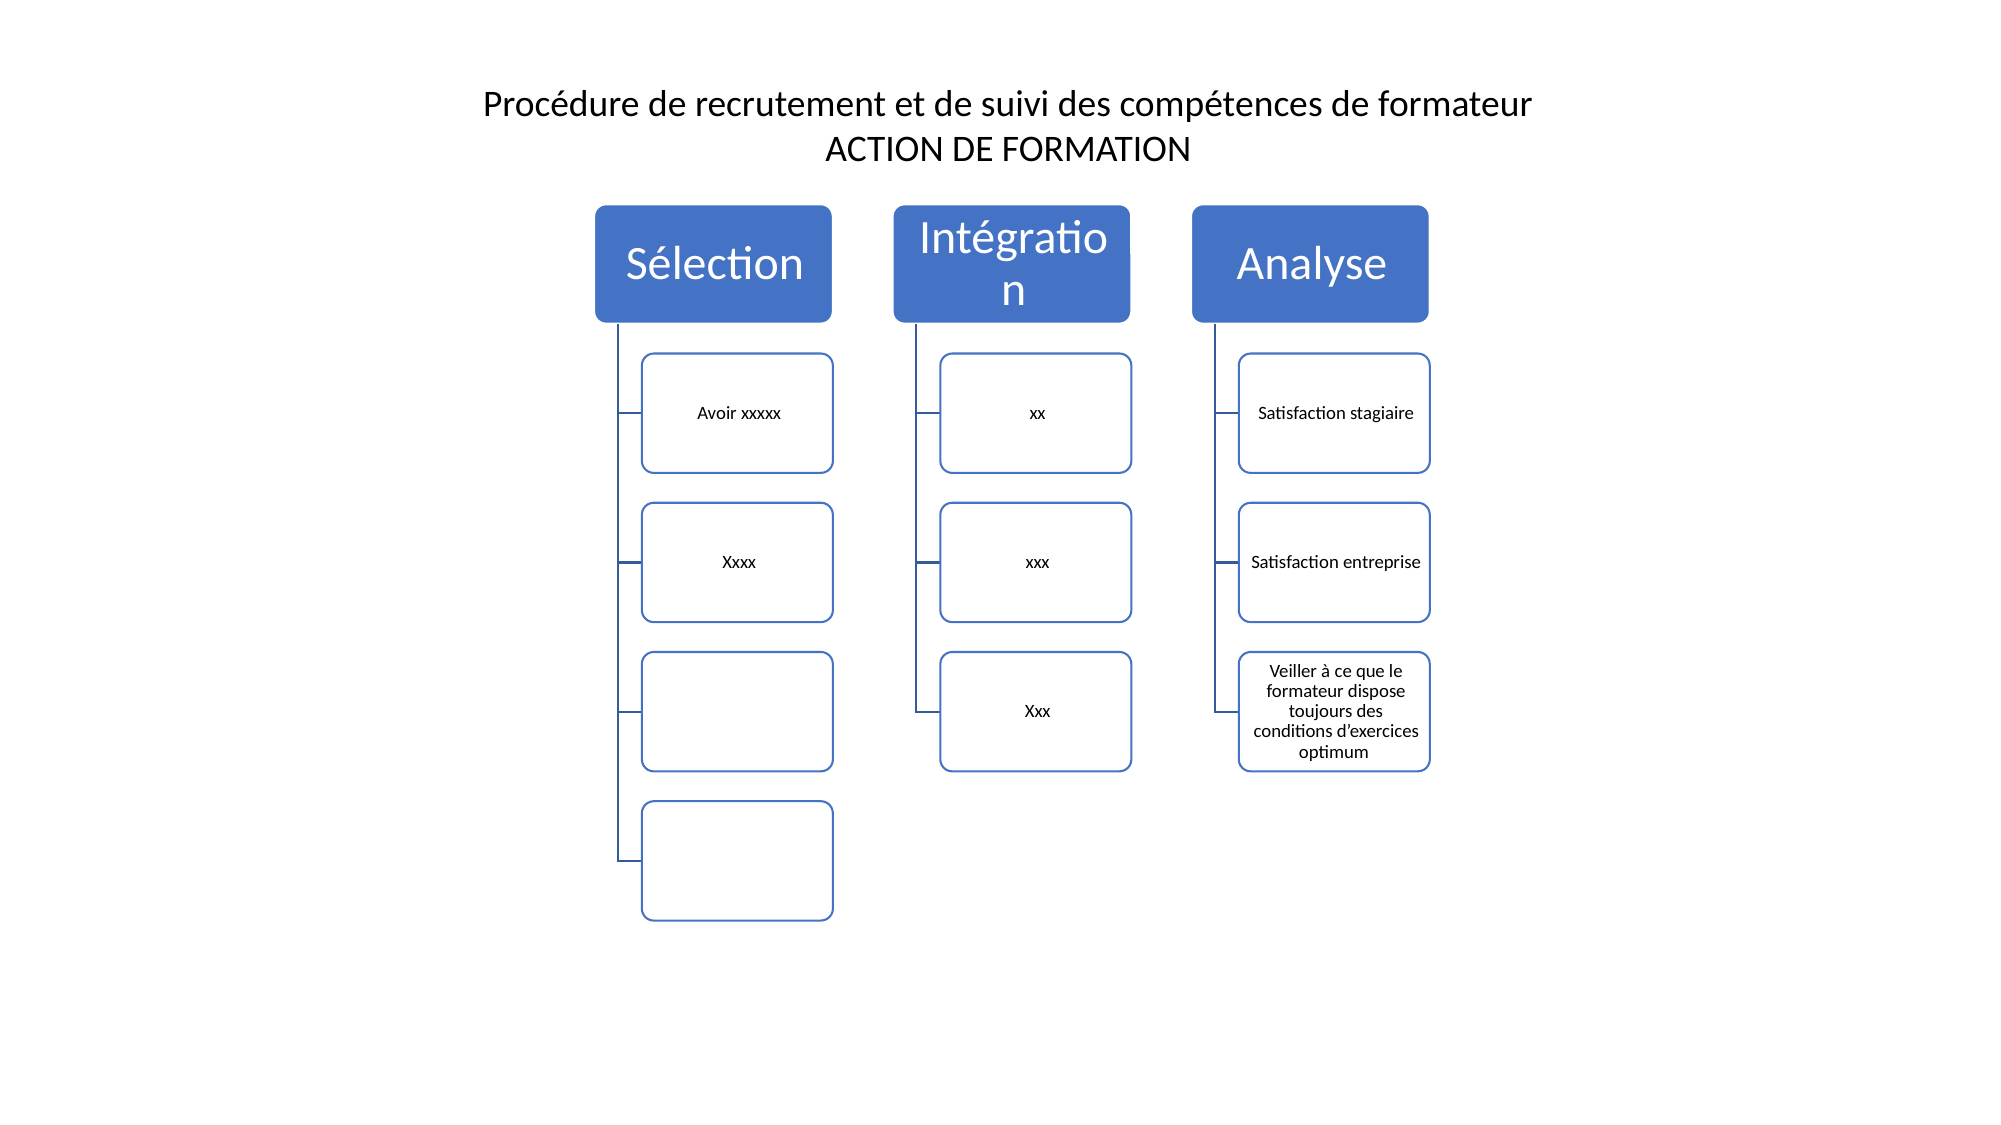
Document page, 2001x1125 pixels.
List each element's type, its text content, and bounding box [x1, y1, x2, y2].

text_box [119, 203, 1905, 922]
text_box Procédure de recrutement et de suivi des compétences de formateur ACTION DE FORMATION [191, 71, 1826, 177]
